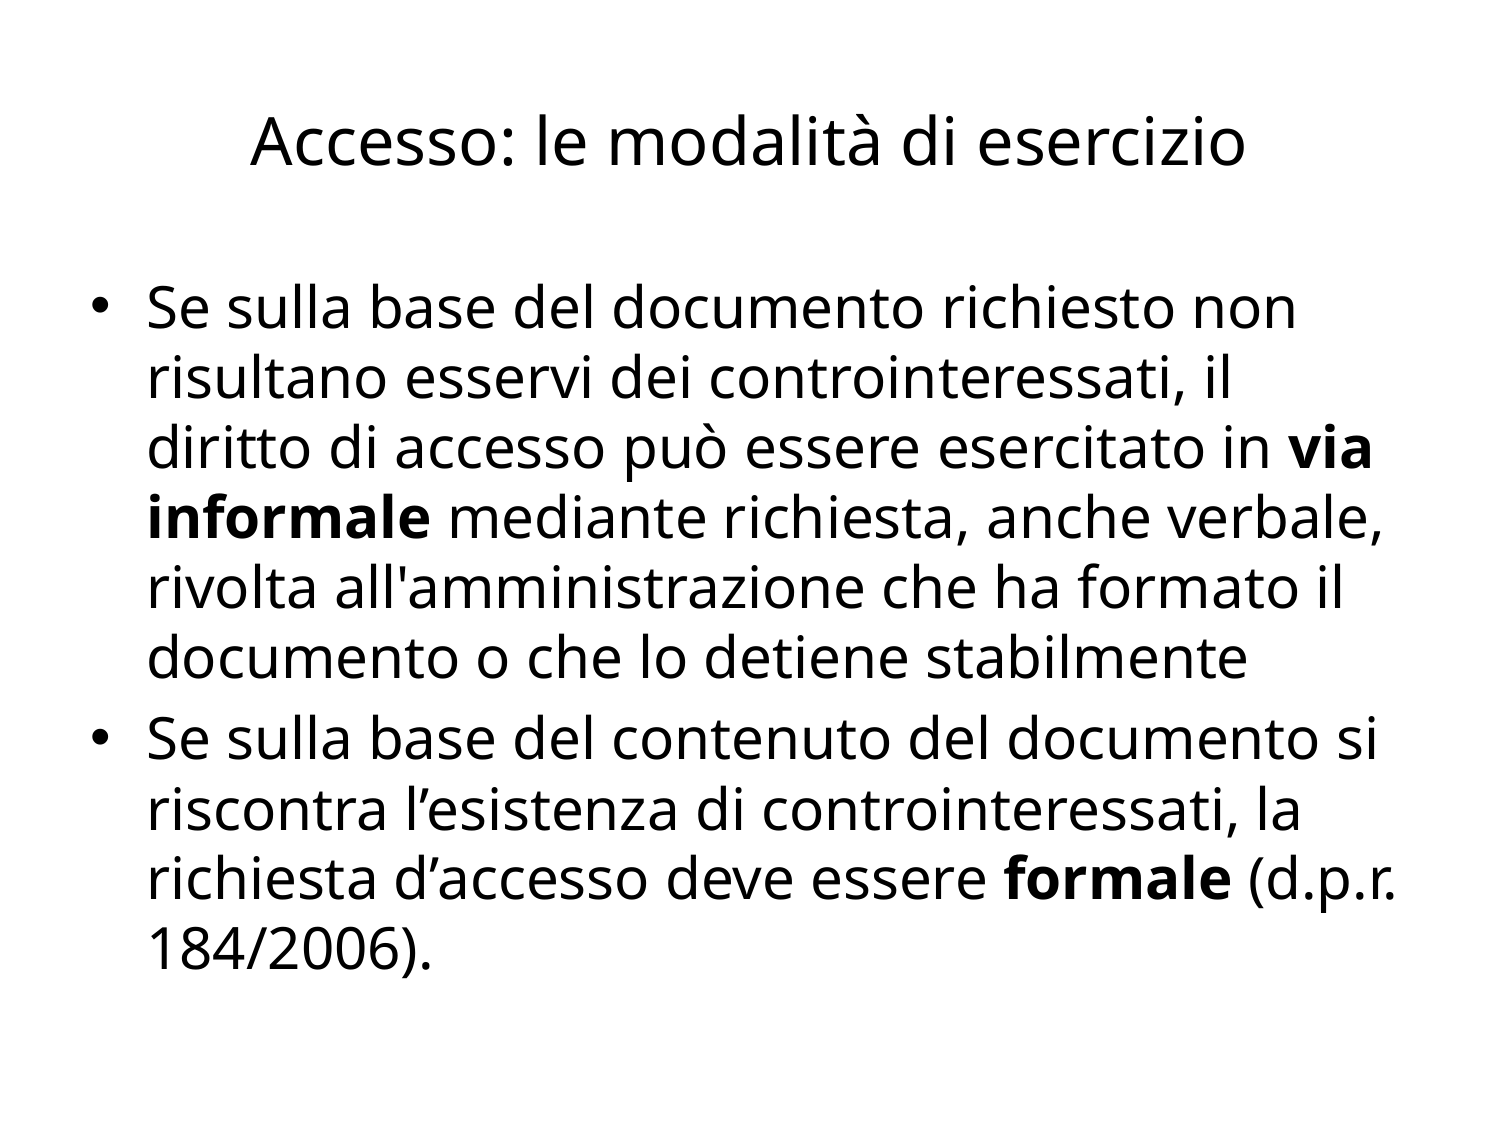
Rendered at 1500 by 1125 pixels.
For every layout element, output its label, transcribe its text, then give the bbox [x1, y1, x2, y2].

list Se sulla base del documento richiesto non risultano esservi dei controinteressati, il diritto di accesso può essere esercitato in via informale mediante richiesta, anche verbale, rivolta all'amministrazione che ha formato il documento o che lo detiene stabilmente Se sulla base del contenuto del documento si riscontra l’esistenza di controinteressati, la richiesta d’accesso deve essere formale (d.p.r. 184/2006). [74, 262, 1426, 1006]
title Accesso: le modalità di esercizio [74, 44, 1426, 233]
